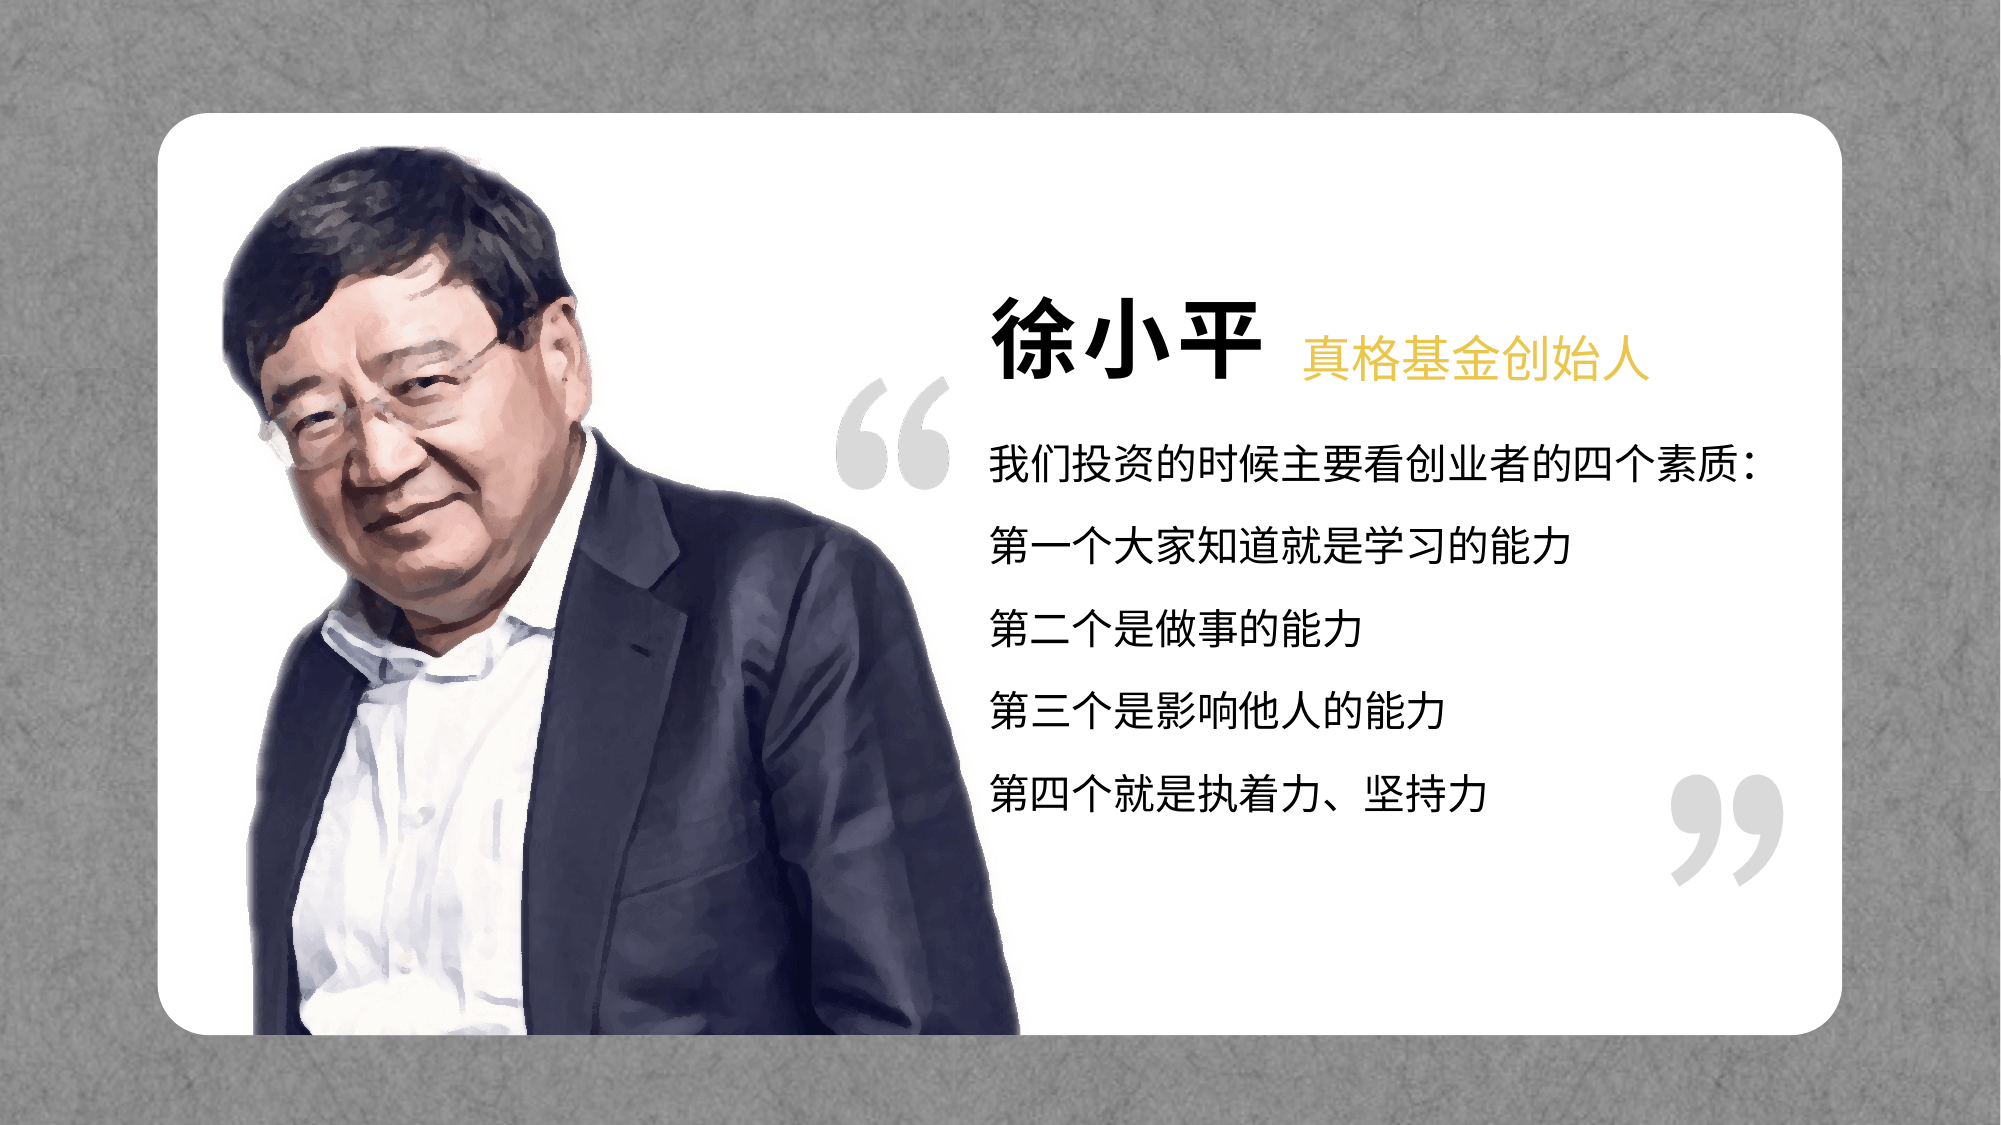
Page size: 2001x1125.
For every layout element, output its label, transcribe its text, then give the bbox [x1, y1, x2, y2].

picture [0, 0, 2001, 1125]
text_box [198, 112, 1844, 1037]
text_box 我们投资的时候主要看创业者的四个素质： 第一个大家知道就是学习的能力 第二个是做事的能力 第三个是影响他人的能力 第四个就是执着力、坚持力 [1207, 397, 1766, 826]
text_box 真格基金创始人 [1287, 320, 1667, 395]
text_box 徐小平 [1207, 276, 1281, 397]
